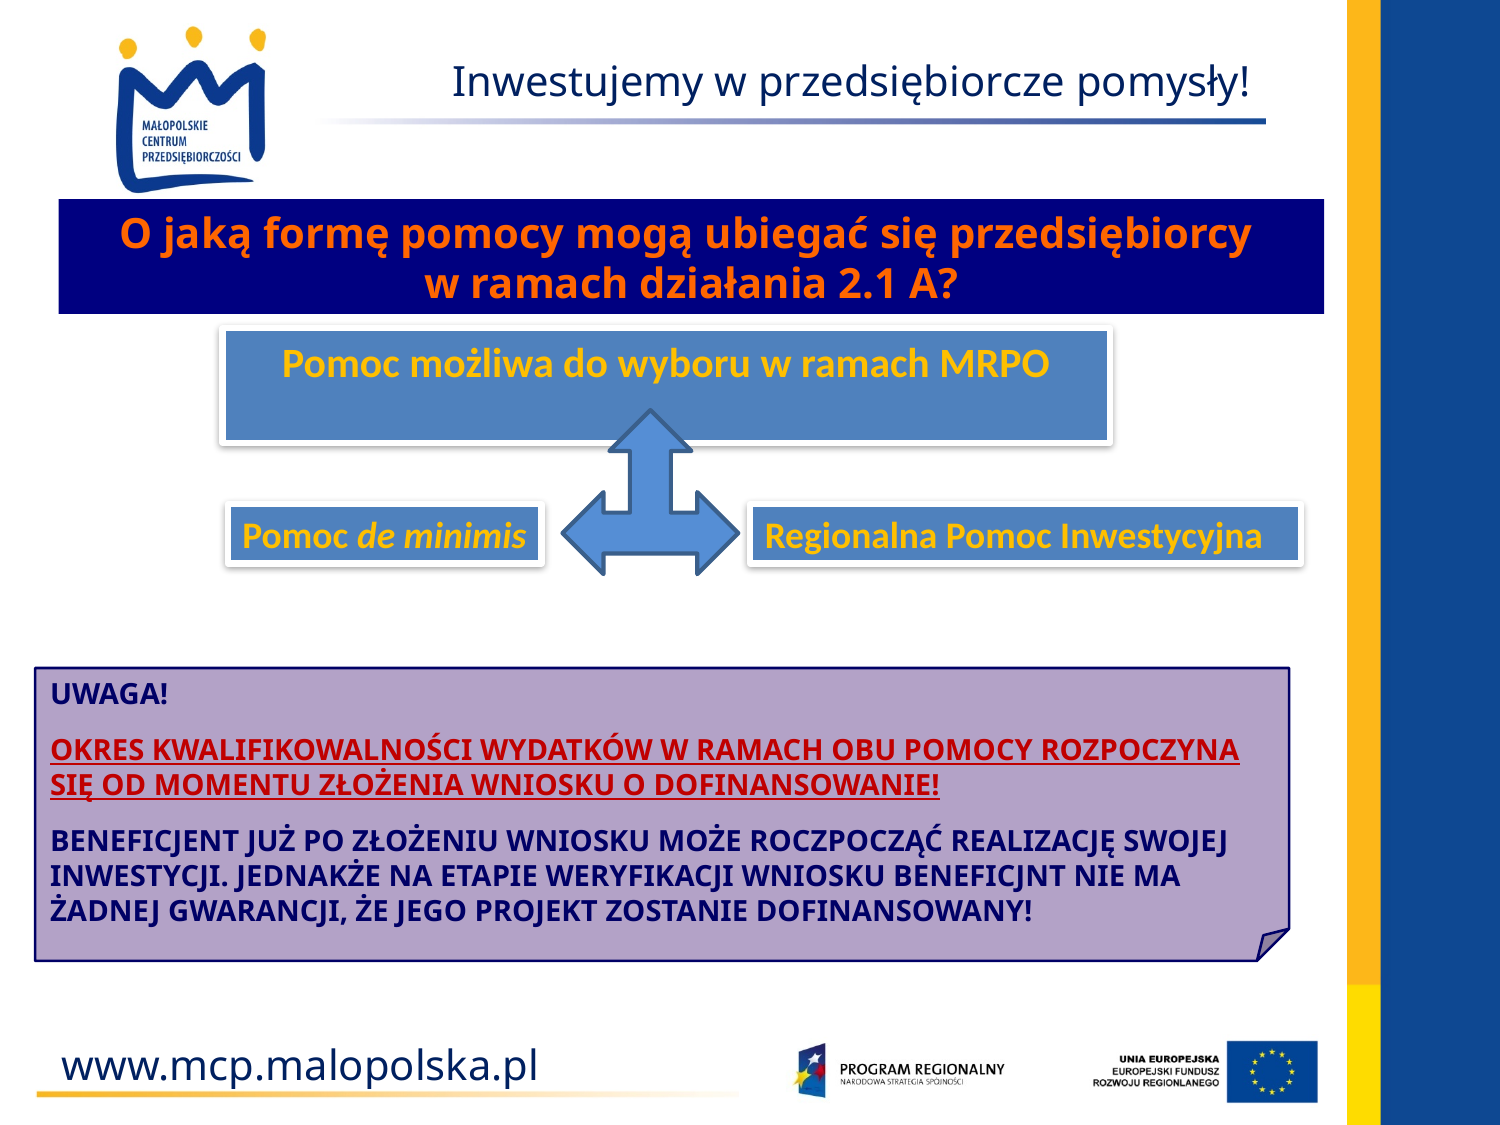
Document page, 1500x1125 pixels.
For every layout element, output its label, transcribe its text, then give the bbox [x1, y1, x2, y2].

picture [105, 23, 1266, 197]
text_box Inwestujemy w przedsiębiorcze pomysły! [304, 46, 1266, 105]
picture [1077, 1034, 1325, 1108]
text_box [560, 407, 741, 577]
picture [34, 1089, 739, 1099]
text_box Regionalna Pomoc Inwestycyjna [747, 501, 1304, 567]
text_box O jaką formę pomocy mogą ubiegać się przedsiębiorcy w ramach działania 2.1 A? [58, 199, 1325, 314]
picture [1347, 0, 1500, 1125]
text_box www.mcp.malopolska.pl [46, 1031, 758, 1097]
text_box Pomoc de minimis [225, 501, 545, 567]
text_box Pomoc możliwa do wyboru w ramach MRPO [219, 325, 1113, 446]
picture [763, 1015, 1032, 1125]
text_box UWAGA! OKRES KWALIFIKOWALNOŚCI WYDATKÓW W RAMACH OBU POMOCY ROZPOCZYNA SIĘ OD MOMENTU ZŁOŻENIA WNIOSKU O DOFINANSOWANIE! BENEFICJENT JUŻ PO ZŁOŻENIU WNIOSKU MOŻE ROCZPOCZĄĆ REALIZACJĘ SWOJEJ INWESTYCJI. JEDNAKŻE NA ETAPIE WERYFIKACJI WNIOSKU BENEFICJNT NIE MA ŻADNEJ GWARANCJI, ŻE JEGO PROJEKT ZOSTANIE DOFINANSOWANY! [35, 667, 1290, 961]
